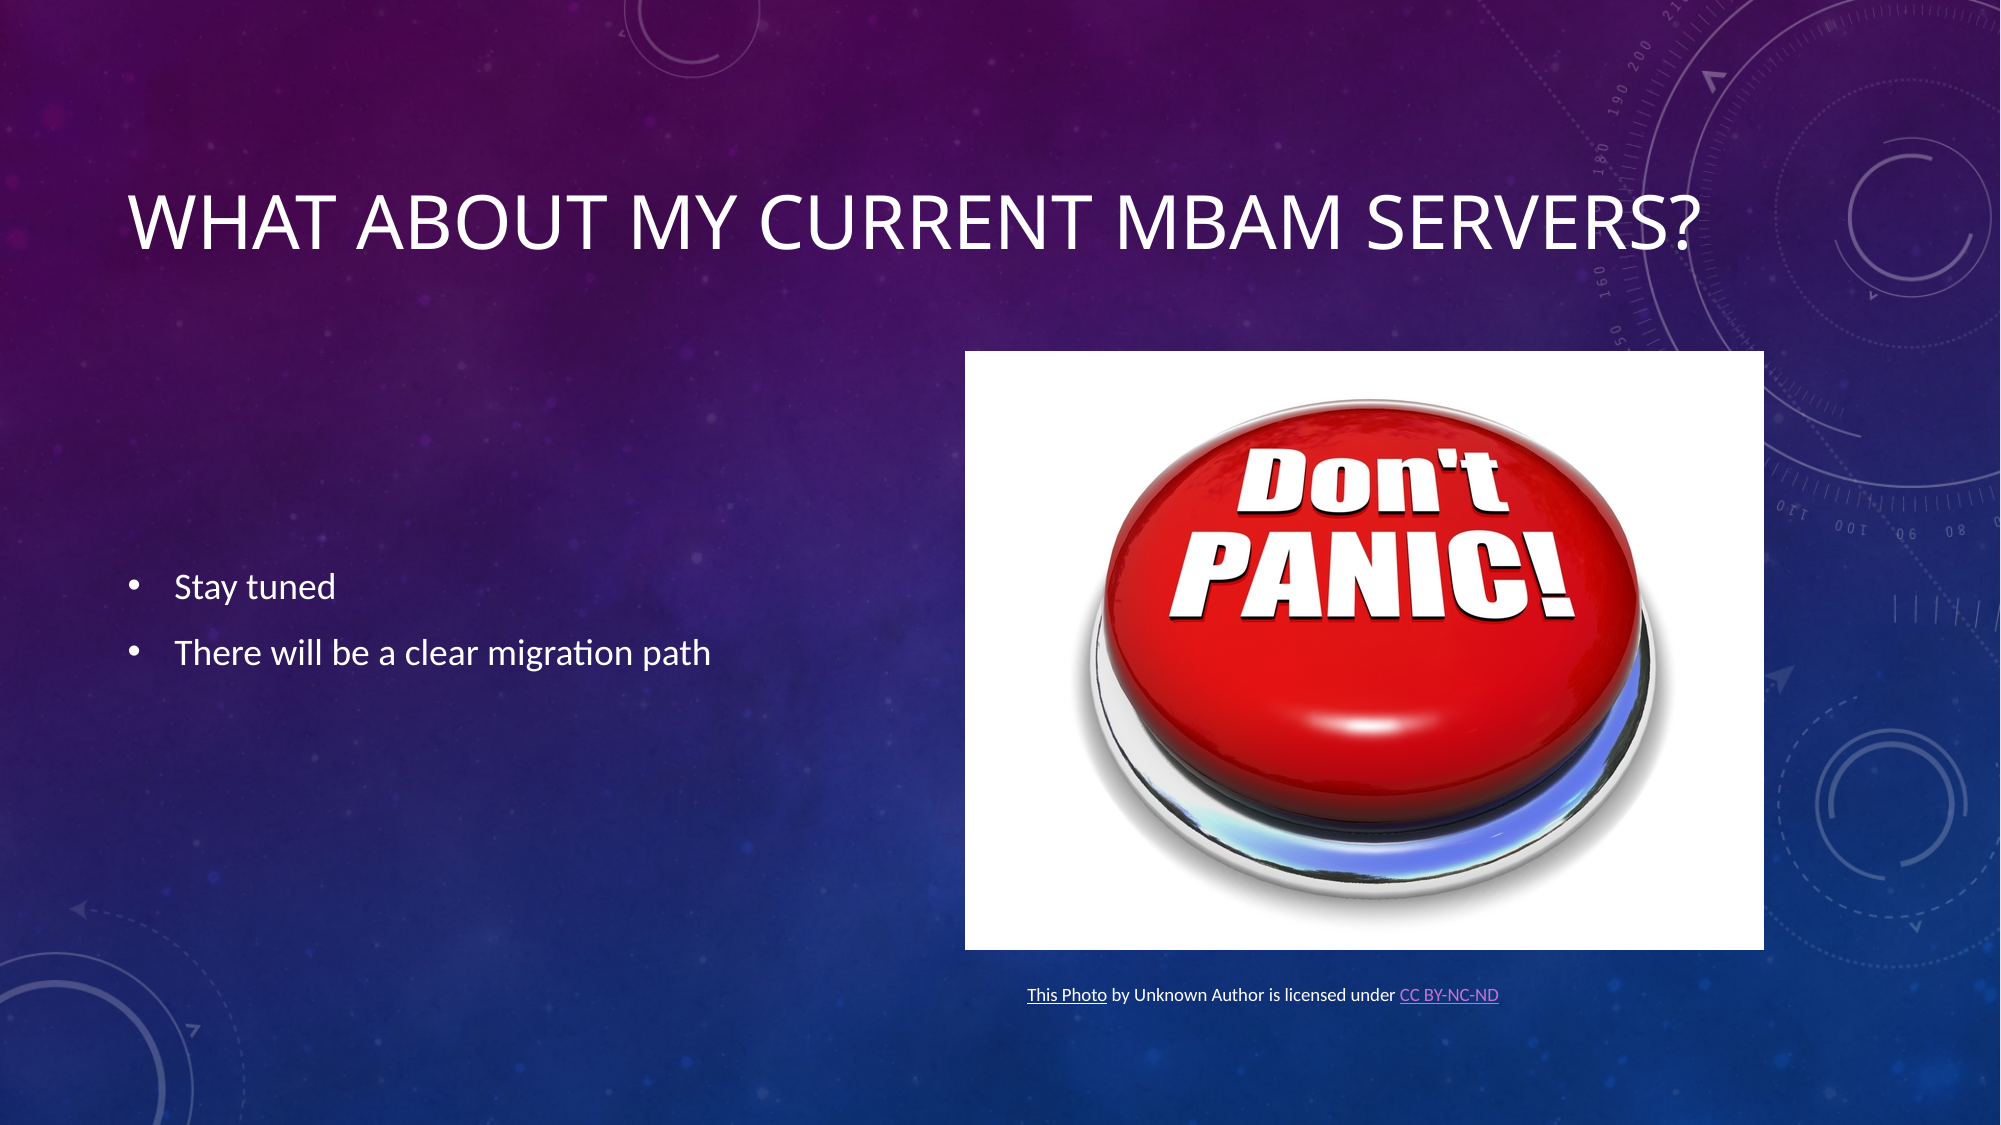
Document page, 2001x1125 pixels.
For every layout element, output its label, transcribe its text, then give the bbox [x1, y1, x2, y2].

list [965, 350, 1765, 951]
text_box This Photo by Unknown Author is licensed under CC BY-NC-ND [1012, 975, 1863, 1013]
picture [0, 0, 2001, 1125]
list Stay tuned There will be a clear migration path [112, 351, 932, 950]
title What about my current MBAM servers? [112, 99, 1775, 339]
